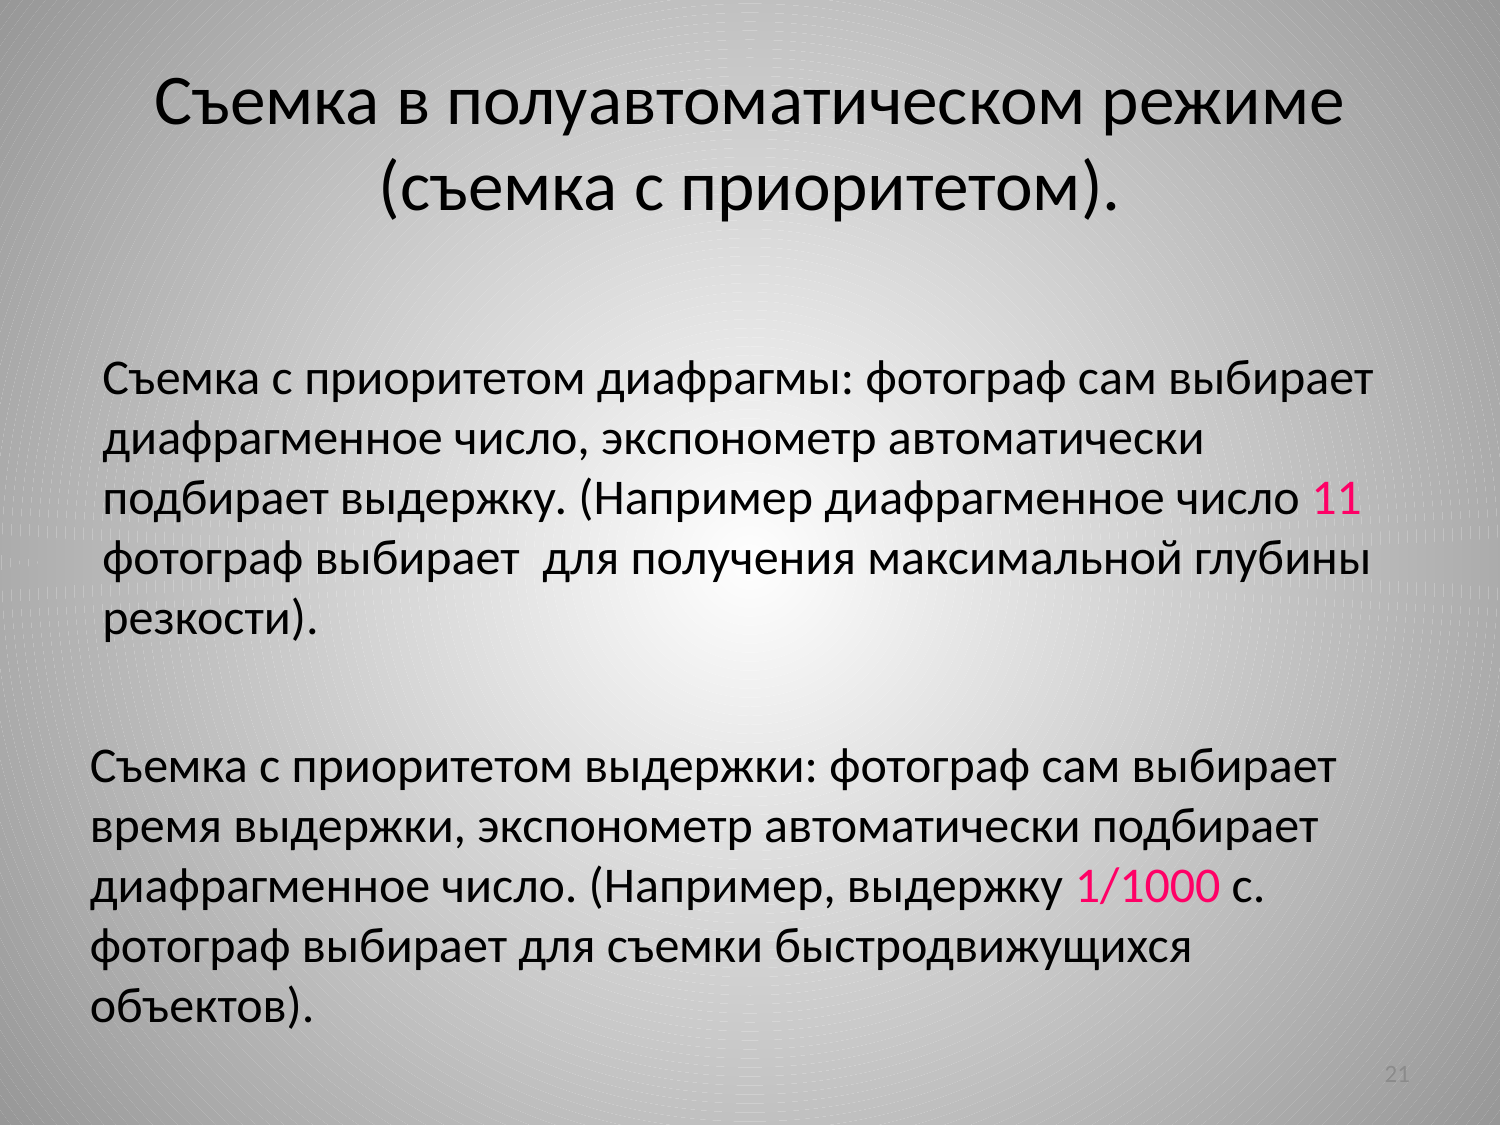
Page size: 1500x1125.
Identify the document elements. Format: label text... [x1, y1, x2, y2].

title Съемка в полуавтоматическом режиме (съемка с приоритетом). [75, 45, 1425, 233]
text_box Съемка с приоритетом диафрагмы: фотограф сам выбирает диафрагменное число, экспонометр автоматически подбирает выдержку. (Например диафрагменное число 11 фотограф выбирает для получения максимальной глубины резкости). [87, 337, 1438, 653]
slide_number 21 [1074, 1042, 1425, 1103]
text_box Съемка с приоритетом выдержки: фотограф сам выбирает время выдержки, экспонометр автоматически подбирает диафрагменное число. (Например, выдержку 1/1000 с. фотограф выбирает для съемки быстродвижущихся объектов). [74, 724, 1425, 1040]
